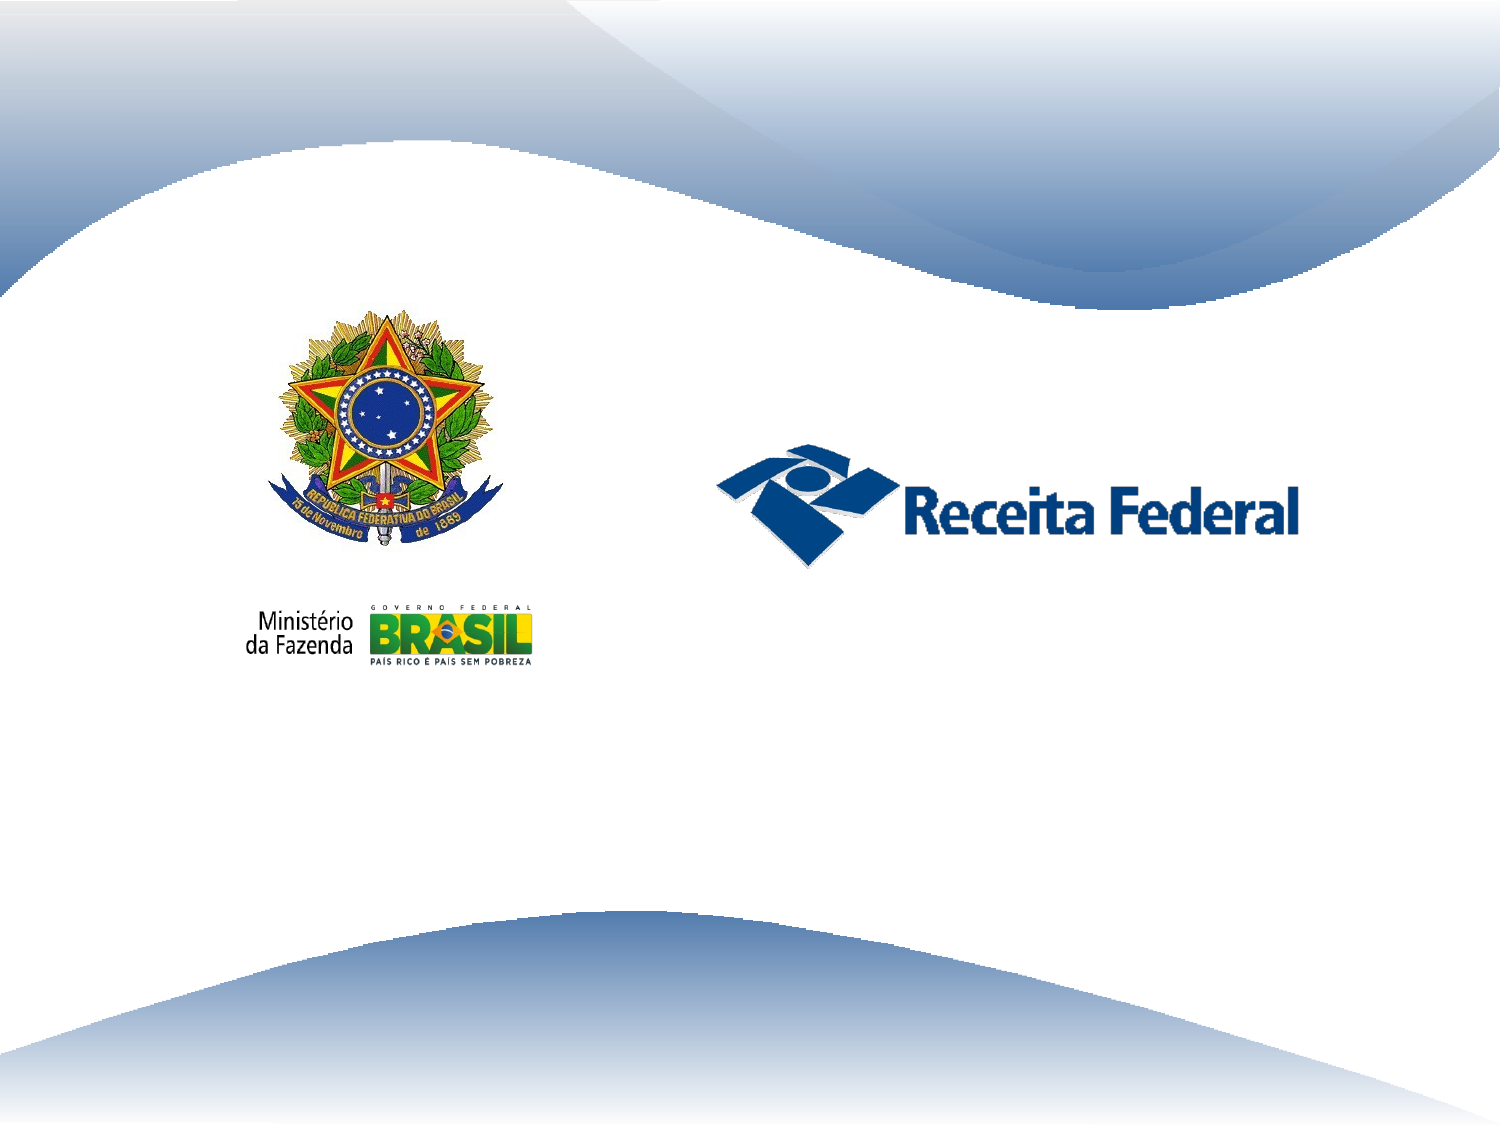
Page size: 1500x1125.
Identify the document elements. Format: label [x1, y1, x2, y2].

text_box [263, 303, 506, 555]
text_box [357, 592, 544, 677]
text_box [897, 474, 1314, 549]
text_box [714, 441, 902, 575]
text_box [245, 592, 357, 666]
